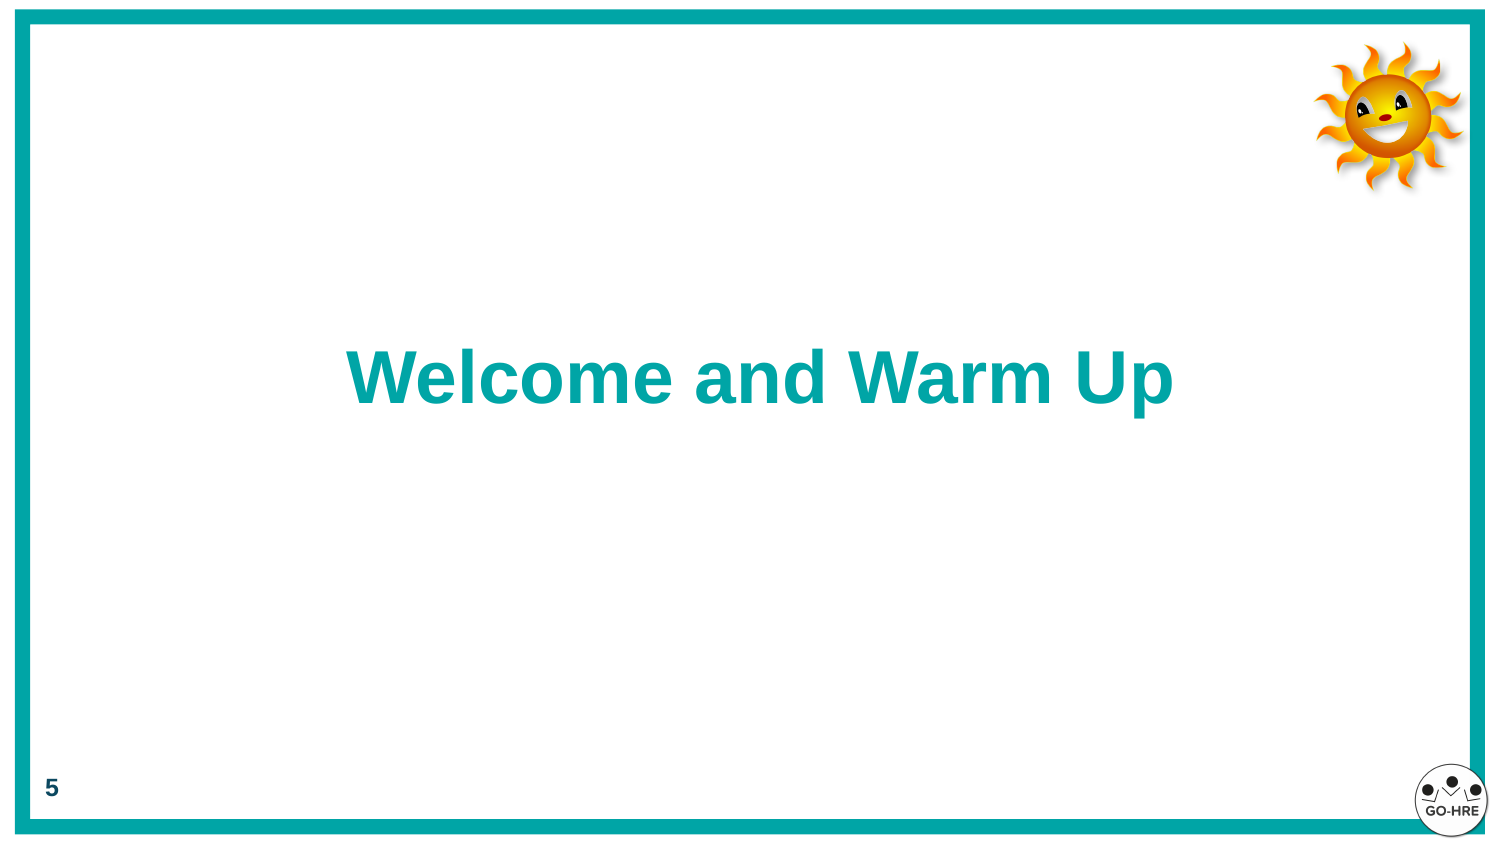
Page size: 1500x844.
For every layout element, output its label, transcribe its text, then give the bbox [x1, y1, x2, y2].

title Welcome and Warm Up [120, 249, 1402, 497]
slide_number 5 [30, 754, 121, 819]
picture [1301, 31, 1475, 213]
picture [1414, 763, 1490, 839]
